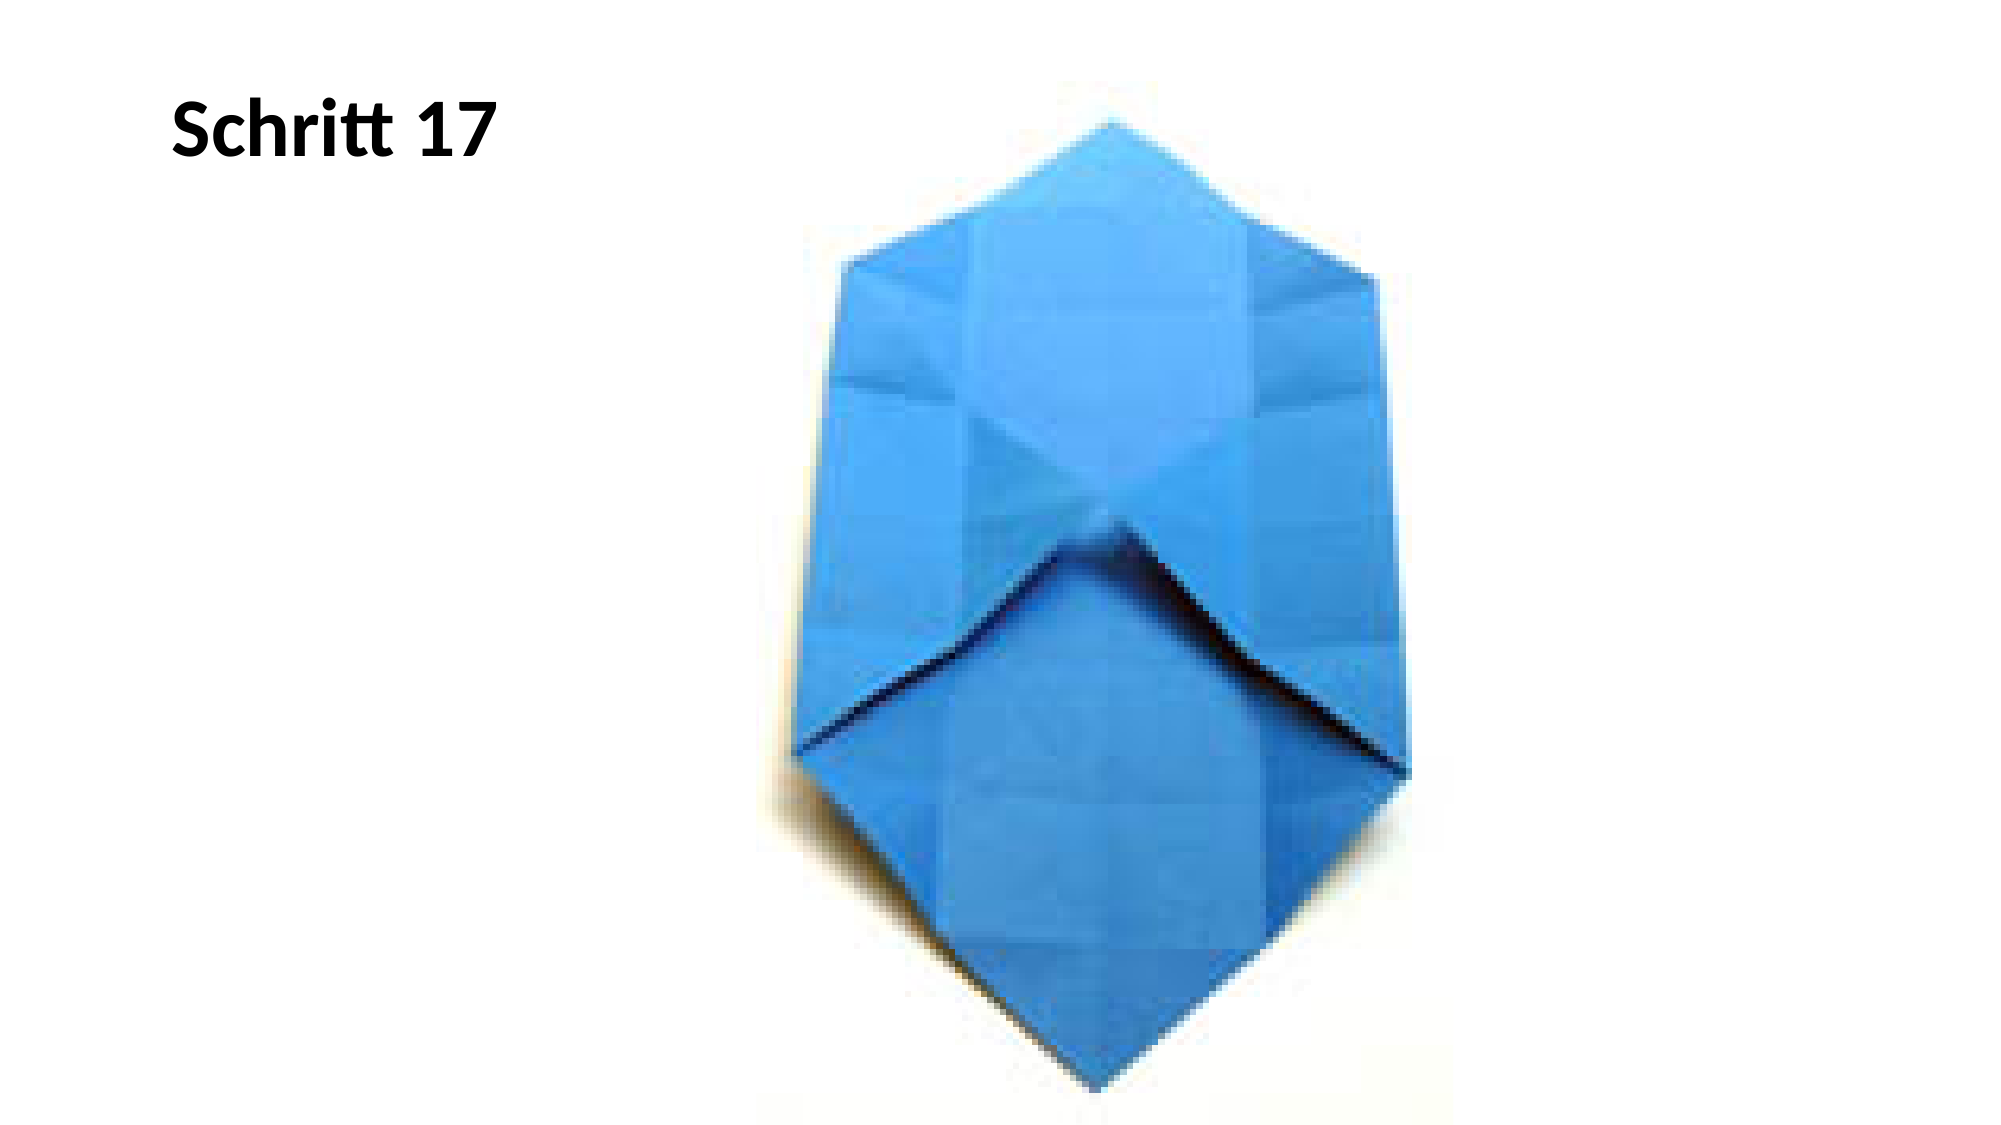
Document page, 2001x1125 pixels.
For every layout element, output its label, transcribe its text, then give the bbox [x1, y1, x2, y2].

text_box Schritt 17 [157, 59, 514, 181]
picture [756, 81, 1454, 1125]
